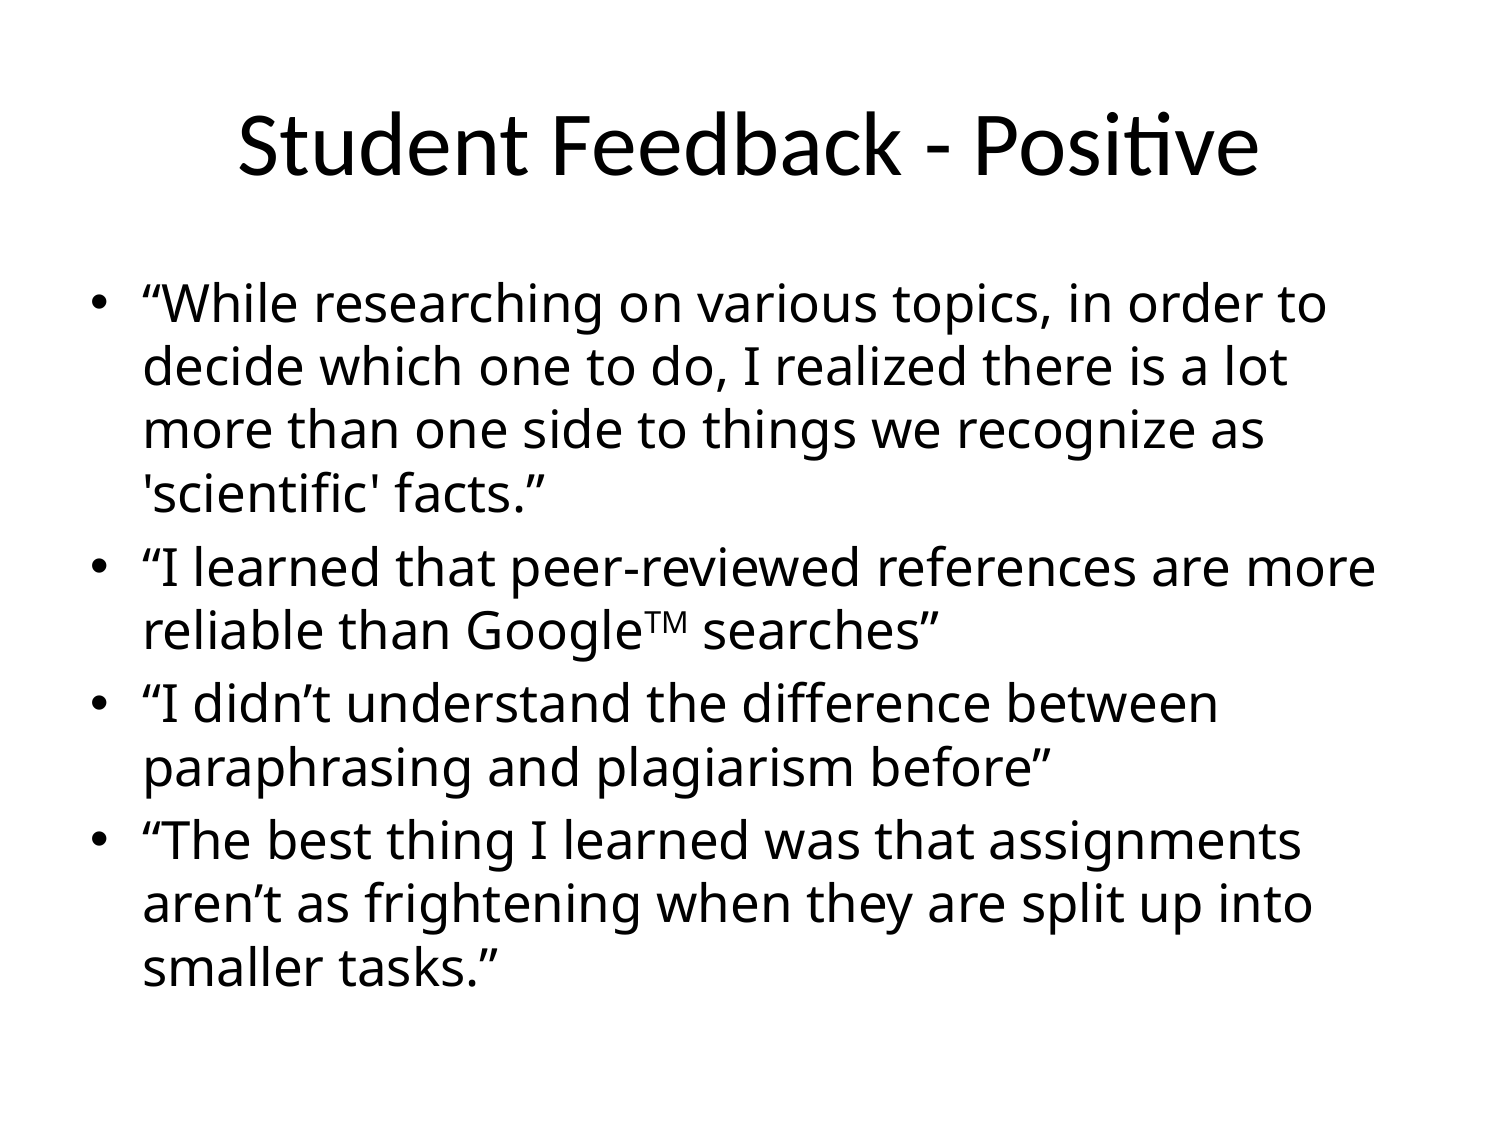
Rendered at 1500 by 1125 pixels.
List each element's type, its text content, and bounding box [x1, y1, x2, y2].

title Student Feedback - Positive [75, 45, 1425, 233]
list “While researching on various topics, in order to decide which one to do, I realized there is a lot more than one side to things we recognize as 'scientific' facts.” “I learned that peer-reviewed references are more reliable than GoogleTM searches” “I didn’t understand the difference between paraphrasing and plagiarism before” “The best thing I learned was that assignments aren’t as frightening when they are split up into smaller tasks.” [75, 262, 1425, 1005]
